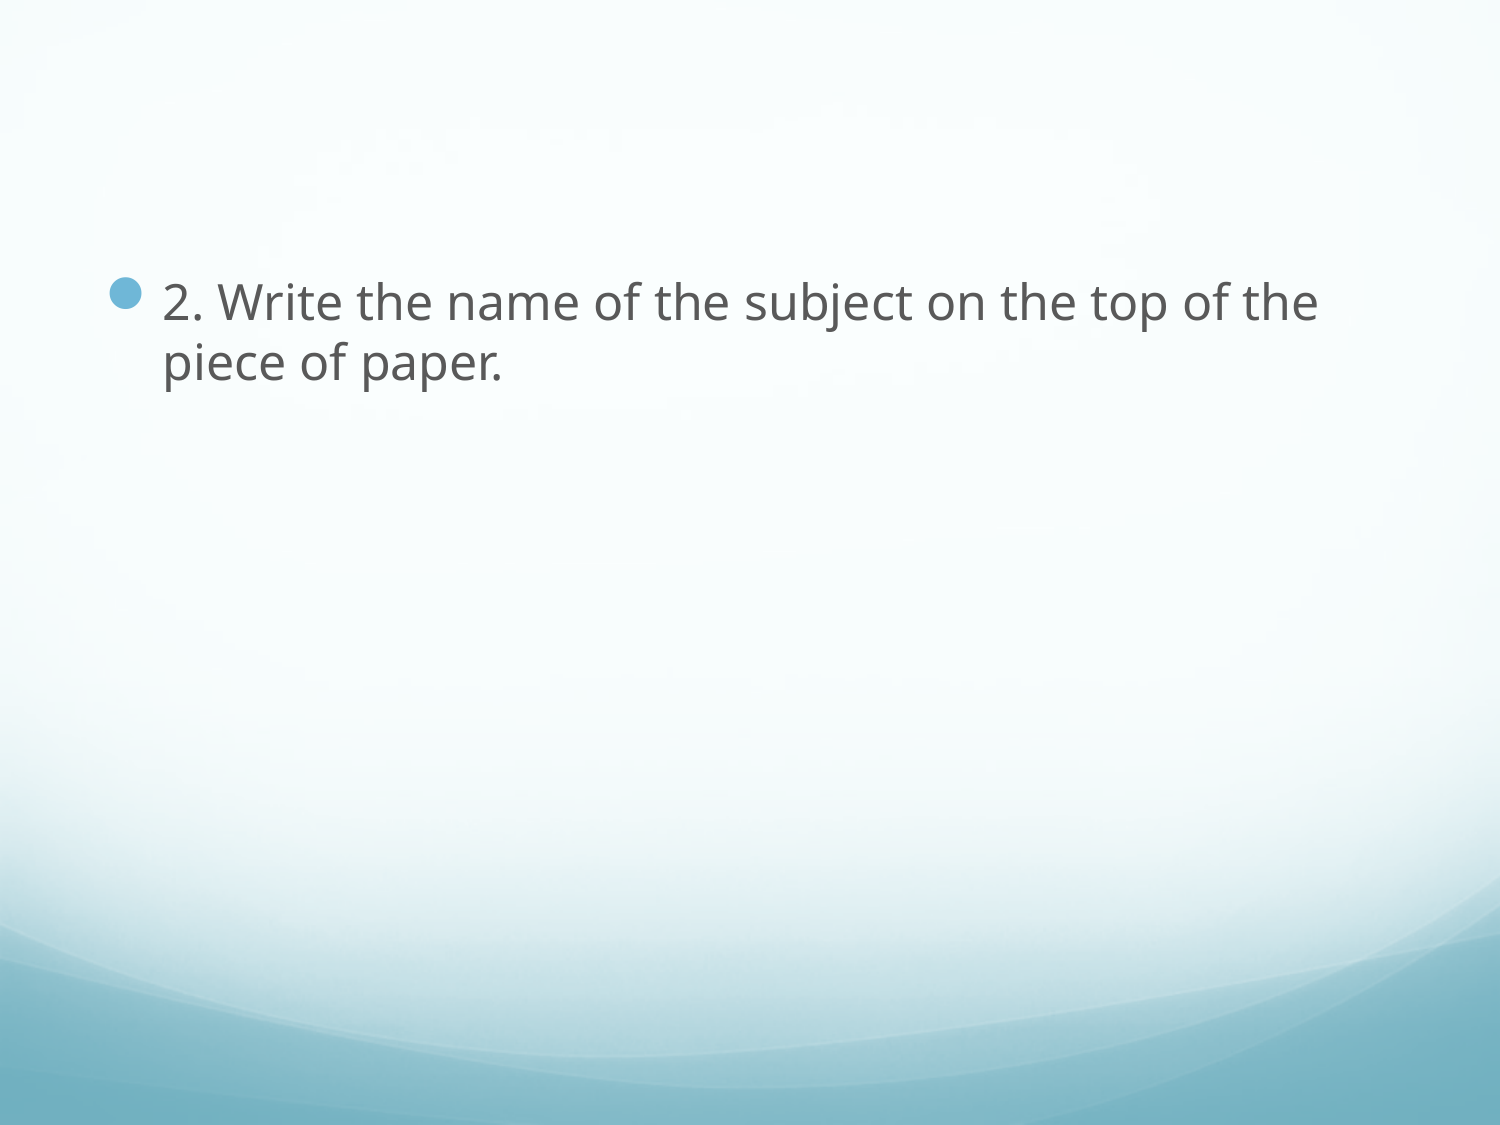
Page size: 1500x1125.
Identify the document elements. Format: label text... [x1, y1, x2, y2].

list 2. Write the name of the subject on the top of the piece of paper. [90, 262, 1410, 975]
